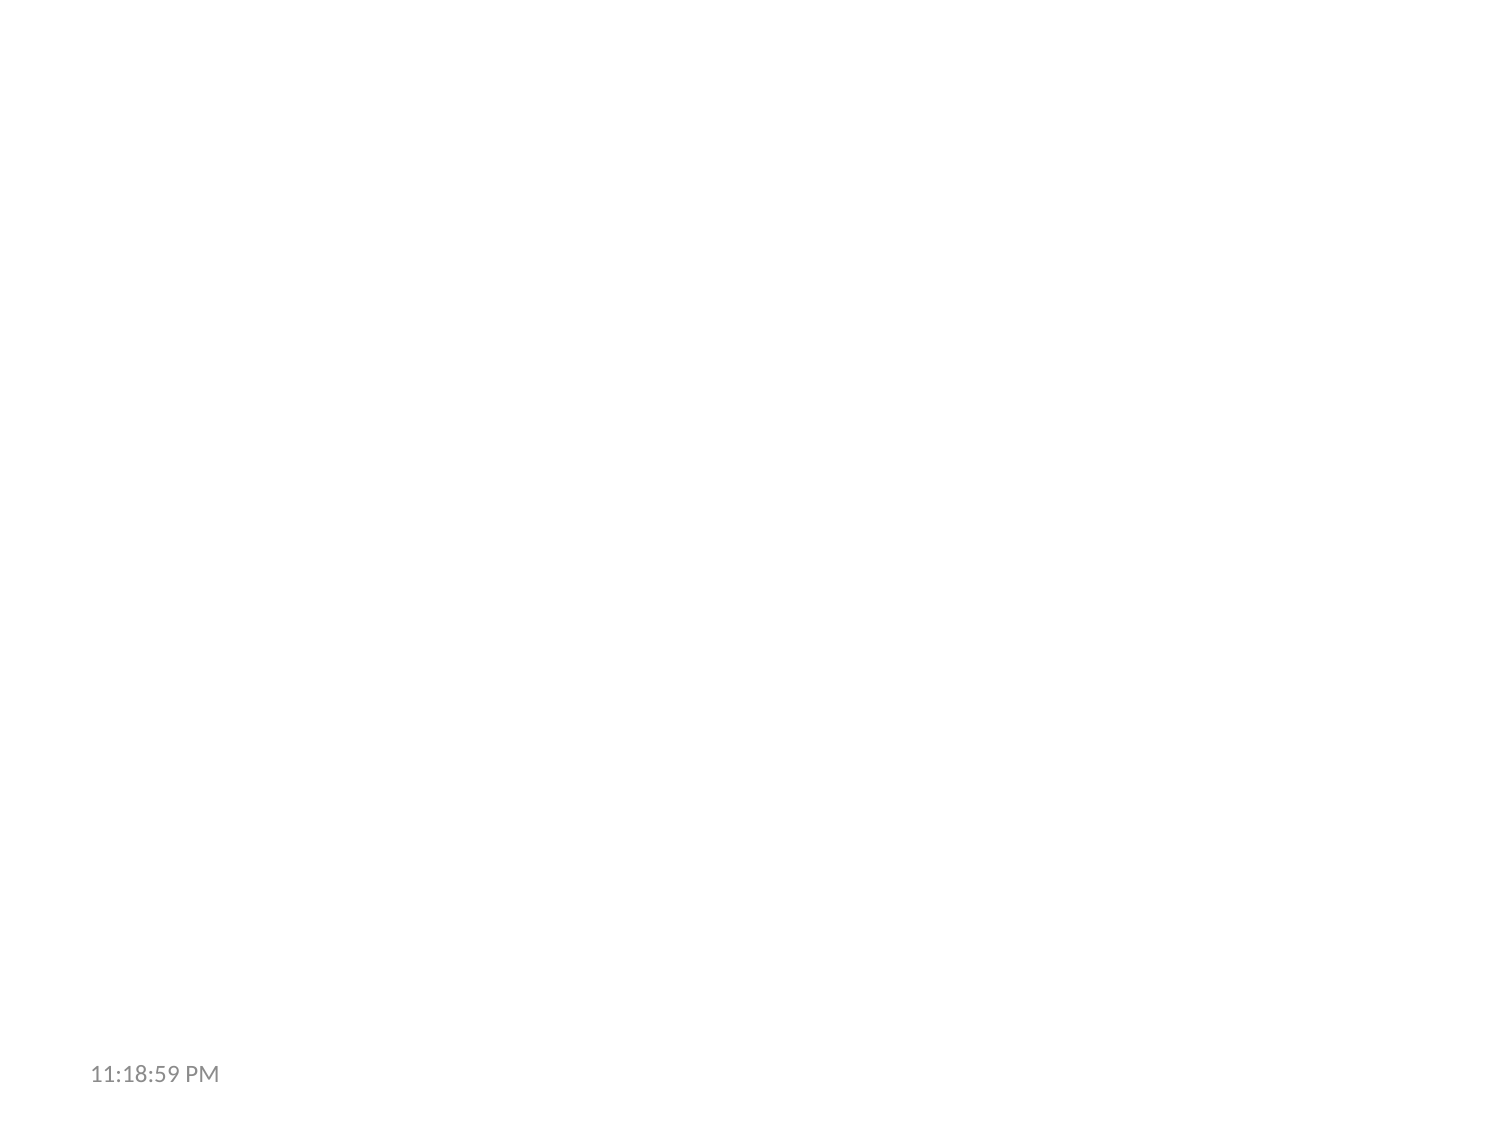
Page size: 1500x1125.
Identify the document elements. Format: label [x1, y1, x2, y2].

slide_number [75, 1042, 425, 1103]
